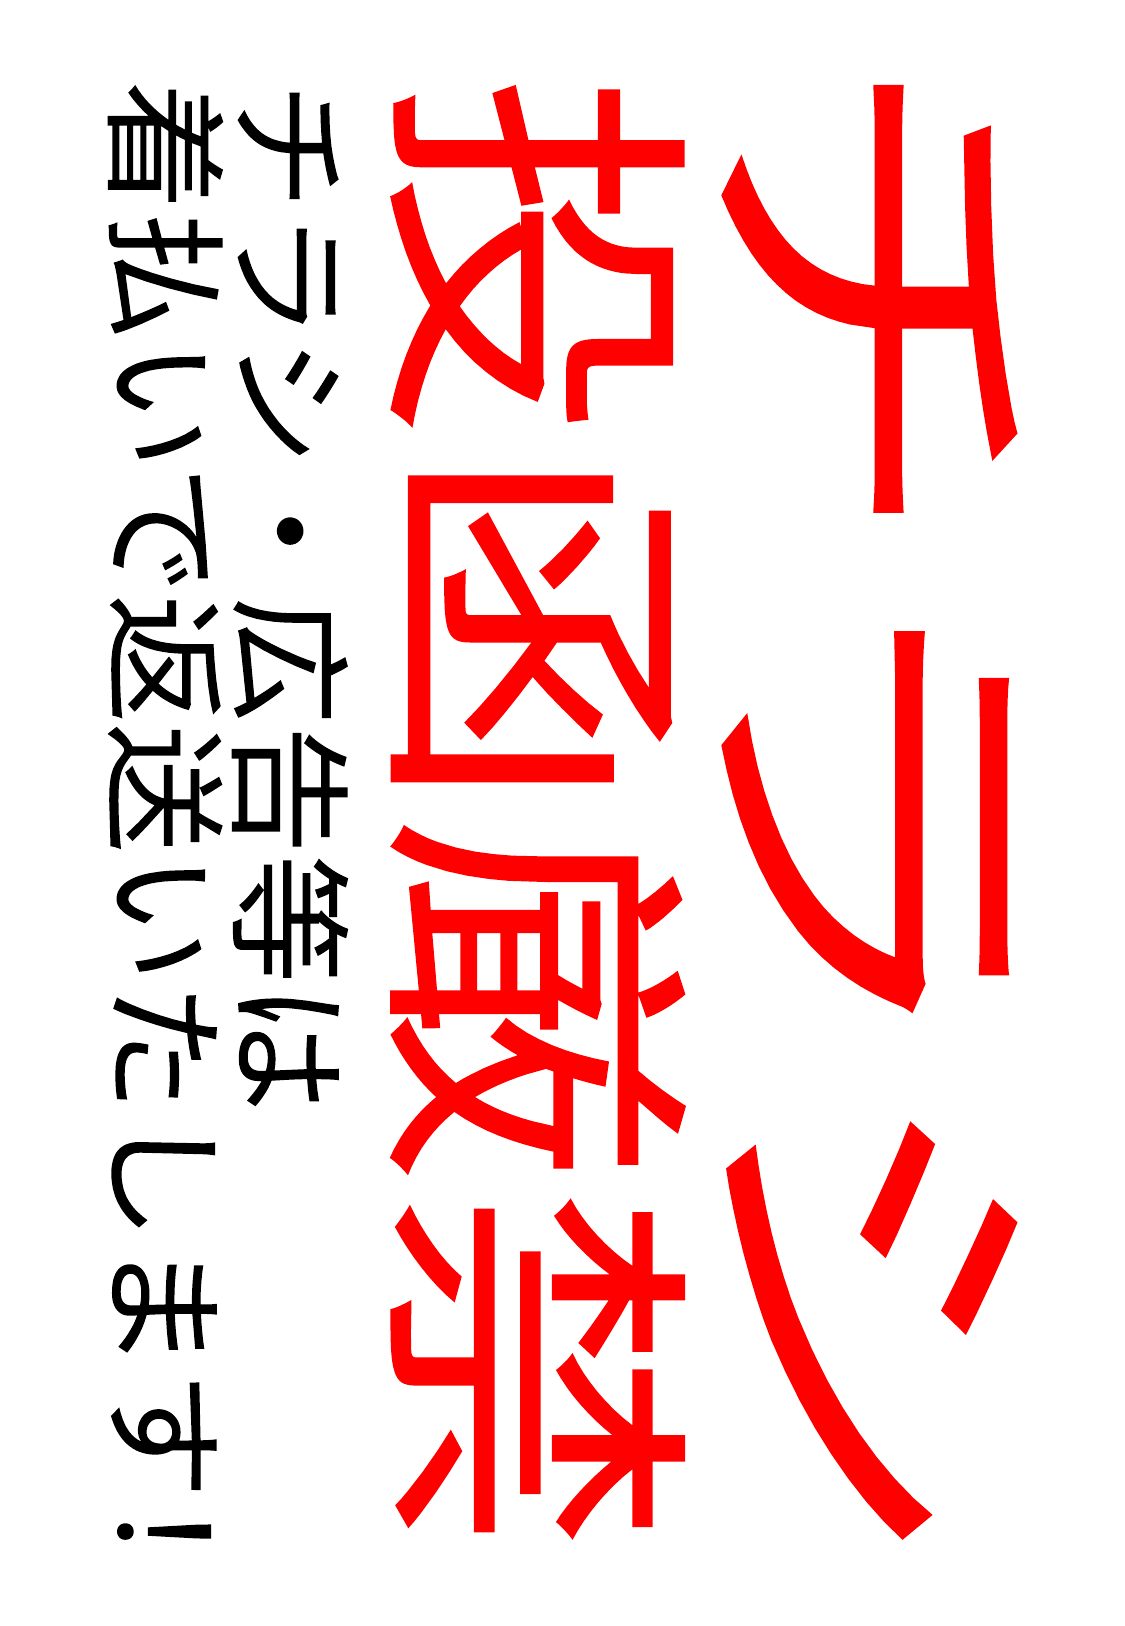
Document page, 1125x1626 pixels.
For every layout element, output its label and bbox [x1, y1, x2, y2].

text_box [107, 84, 1018, 1541]
